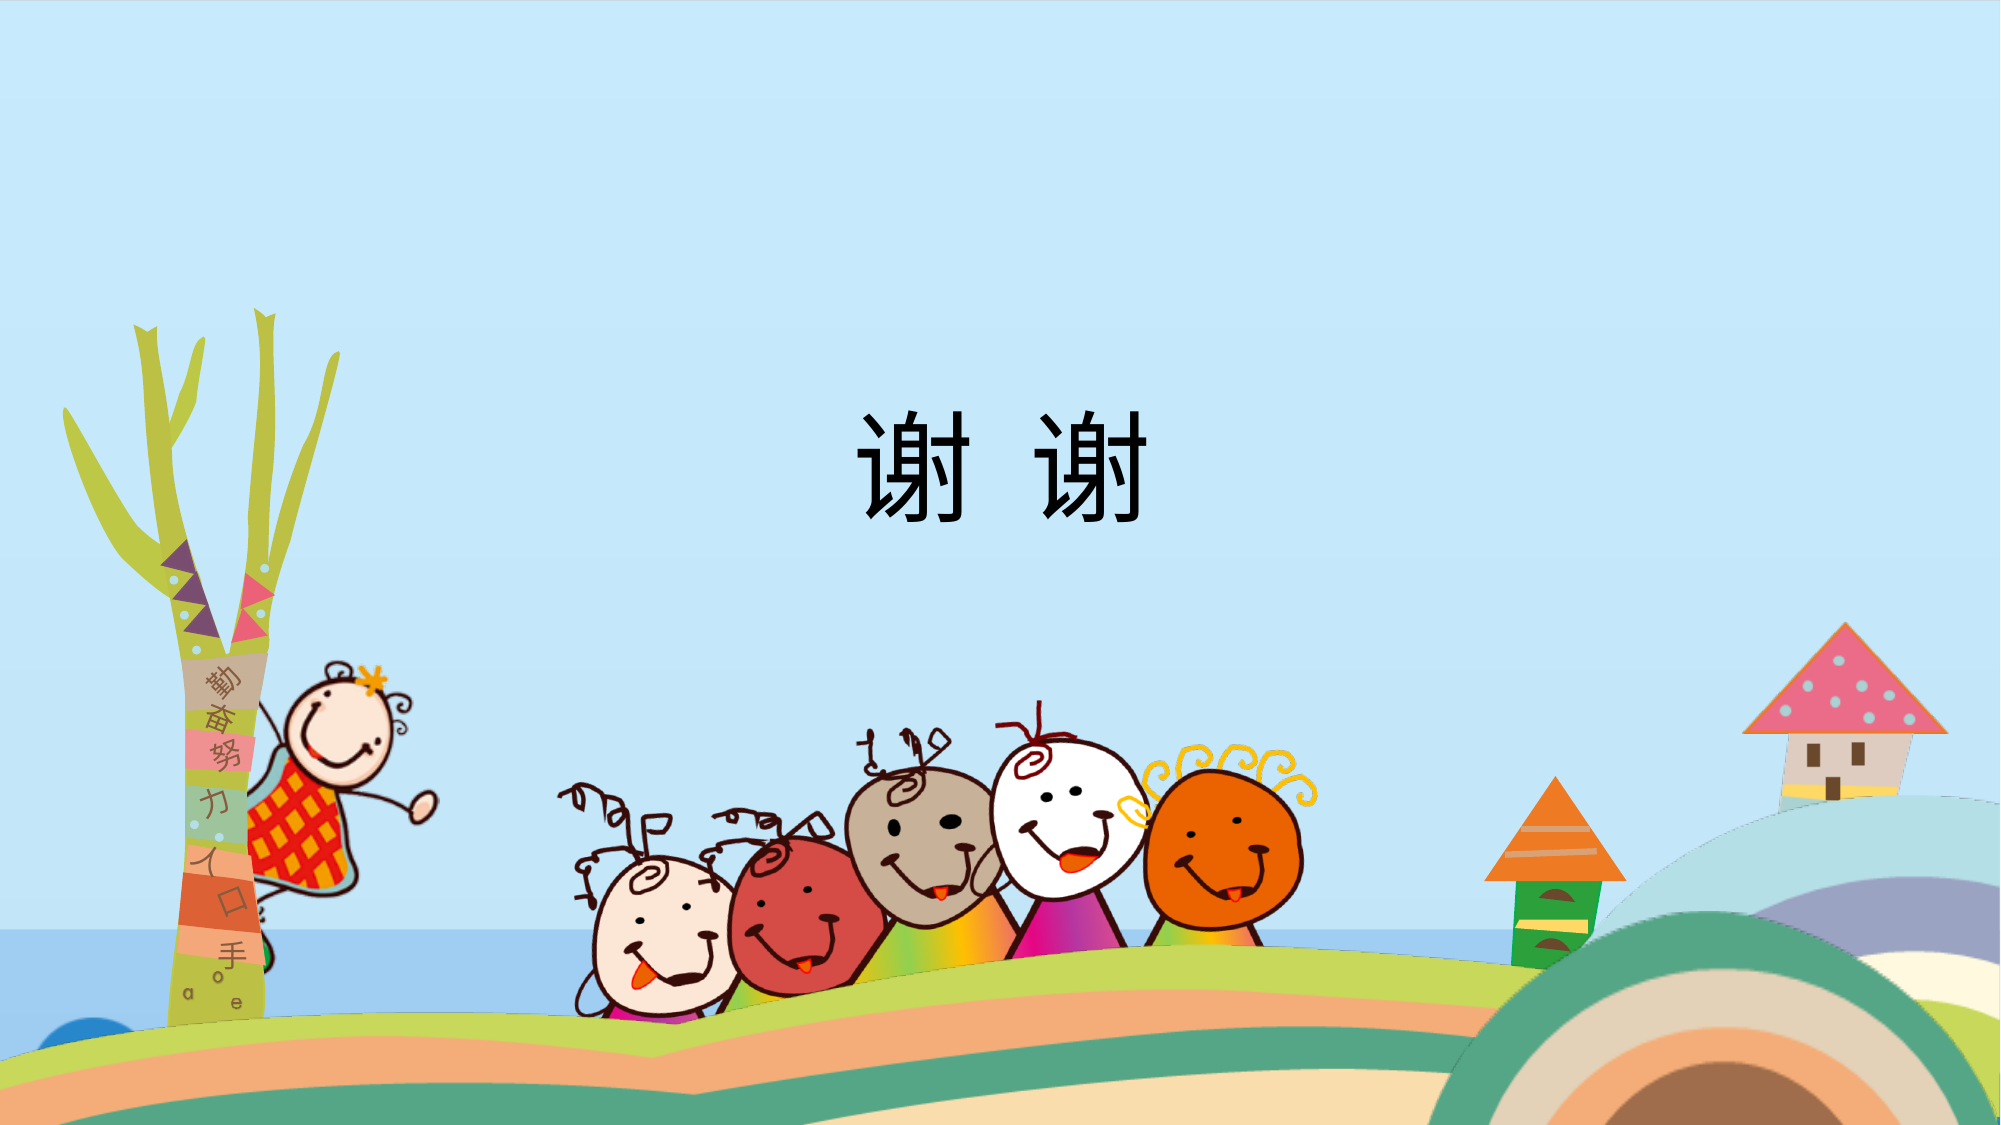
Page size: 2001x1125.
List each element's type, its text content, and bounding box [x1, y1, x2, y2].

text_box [0, 309, 339, 944]
picture [0, 0, 2001, 1125]
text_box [1486, 777, 1625, 911]
text_box 谢 谢 [837, 384, 1168, 546]
